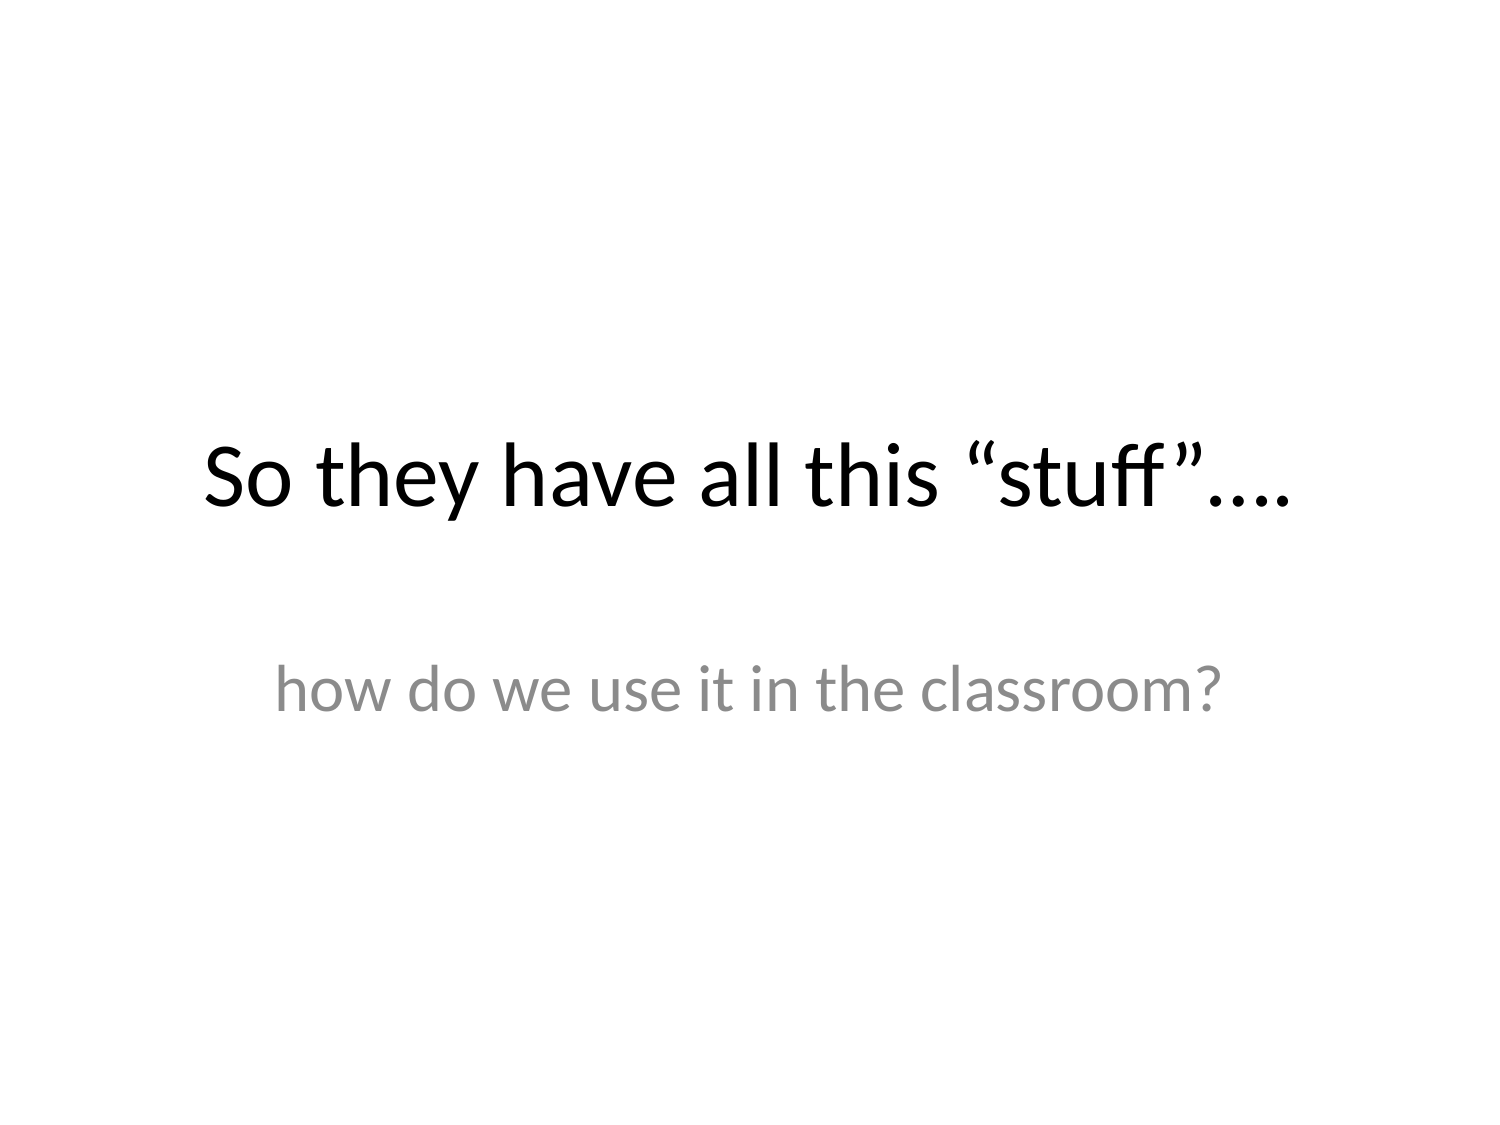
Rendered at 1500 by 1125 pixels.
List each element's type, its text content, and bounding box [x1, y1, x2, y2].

title So they have all this “stuff”…. [112, 349, 1388, 591]
subtitle how do we use it in the classroom? [225, 637, 1275, 925]
